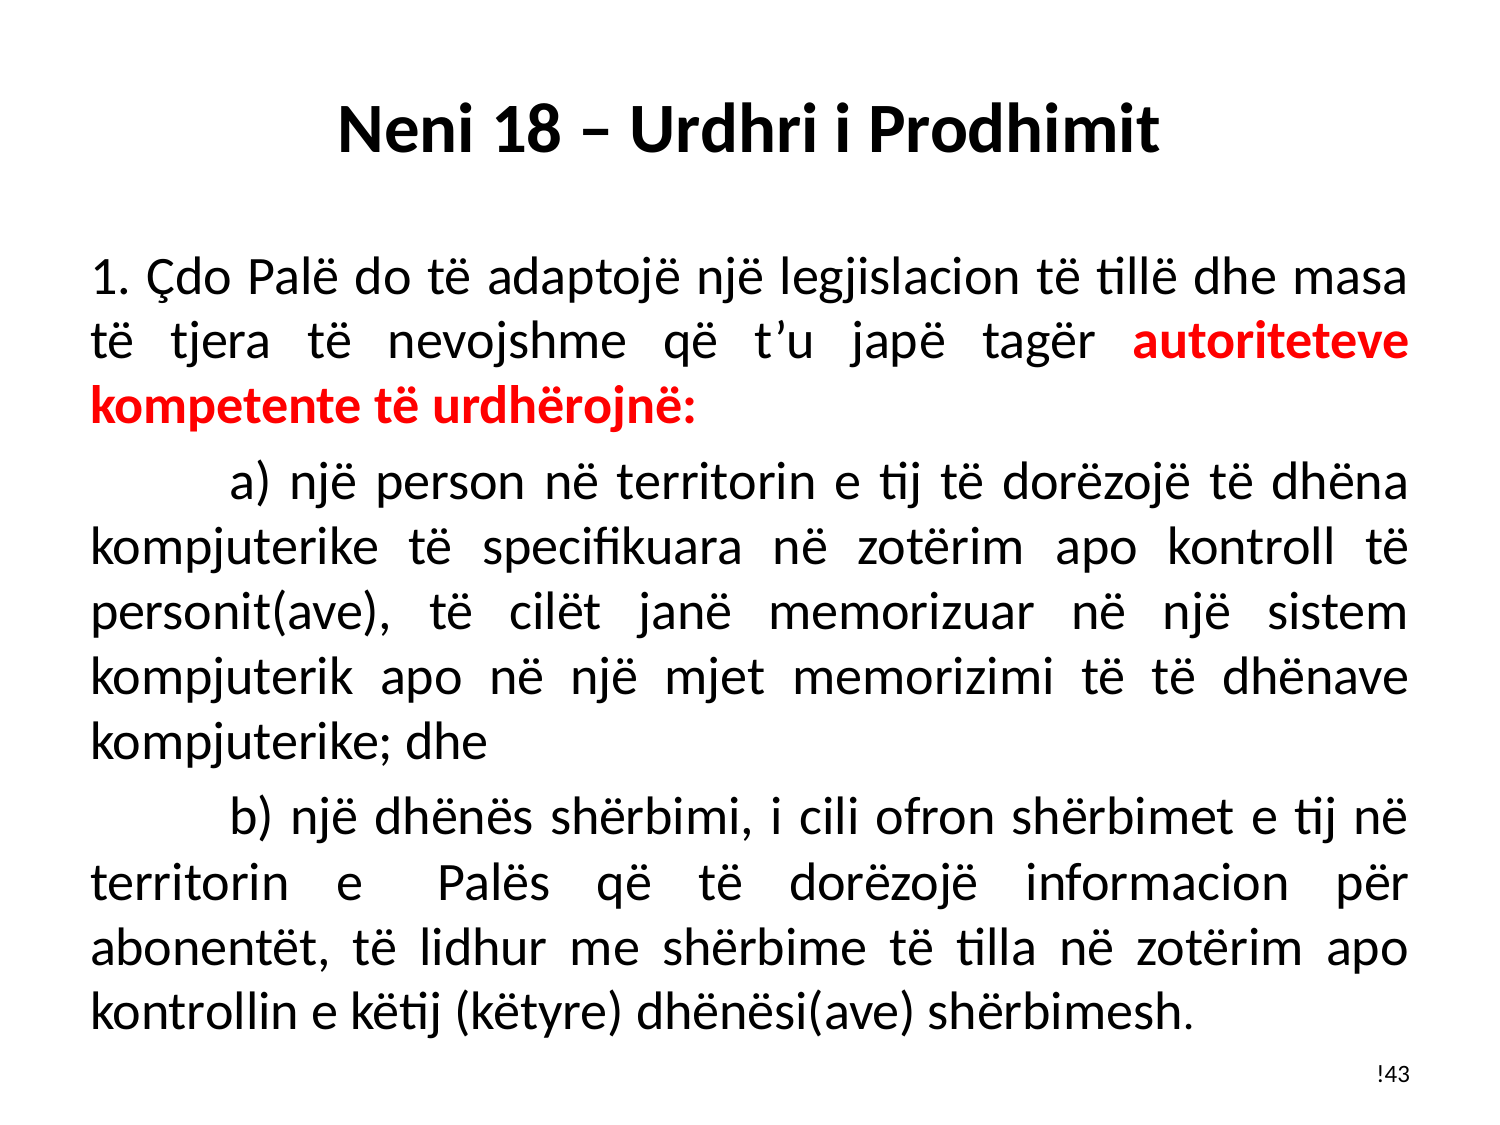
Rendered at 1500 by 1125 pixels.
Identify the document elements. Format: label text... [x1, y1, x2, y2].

list 1. Çdo Palë do të adaptojë një legjislacion të tillë dhe masa të tjera të nevojshme që t’u japë tagër autoriteteve kompetente të urdhërojnë: a) një person në territorin e tij të dorëzojë të dhëna kompjuterike të specifikuara në zotërim apo kontroll të personit(ave), të cilët janë memorizuar në një sistem kompjuterik apo në një mjet memorizimi të të dhënave kompjuterike; dhe b) një dhënës shërbimi, i cili ofron shërbimet e tij në territorin e Palës që të dorëzojë informacion për abonentët, të lidhur me shërbime të tilla në zotërim apo kontrollin e këtij (këtyre) dhënësi(ave) shërbimesh. [74, 232, 1426, 1053]
slide_number !43 [1074, 1042, 1425, 1103]
title Neni 18 – Urdhri i Prodhimit [74, 44, 1426, 204]
